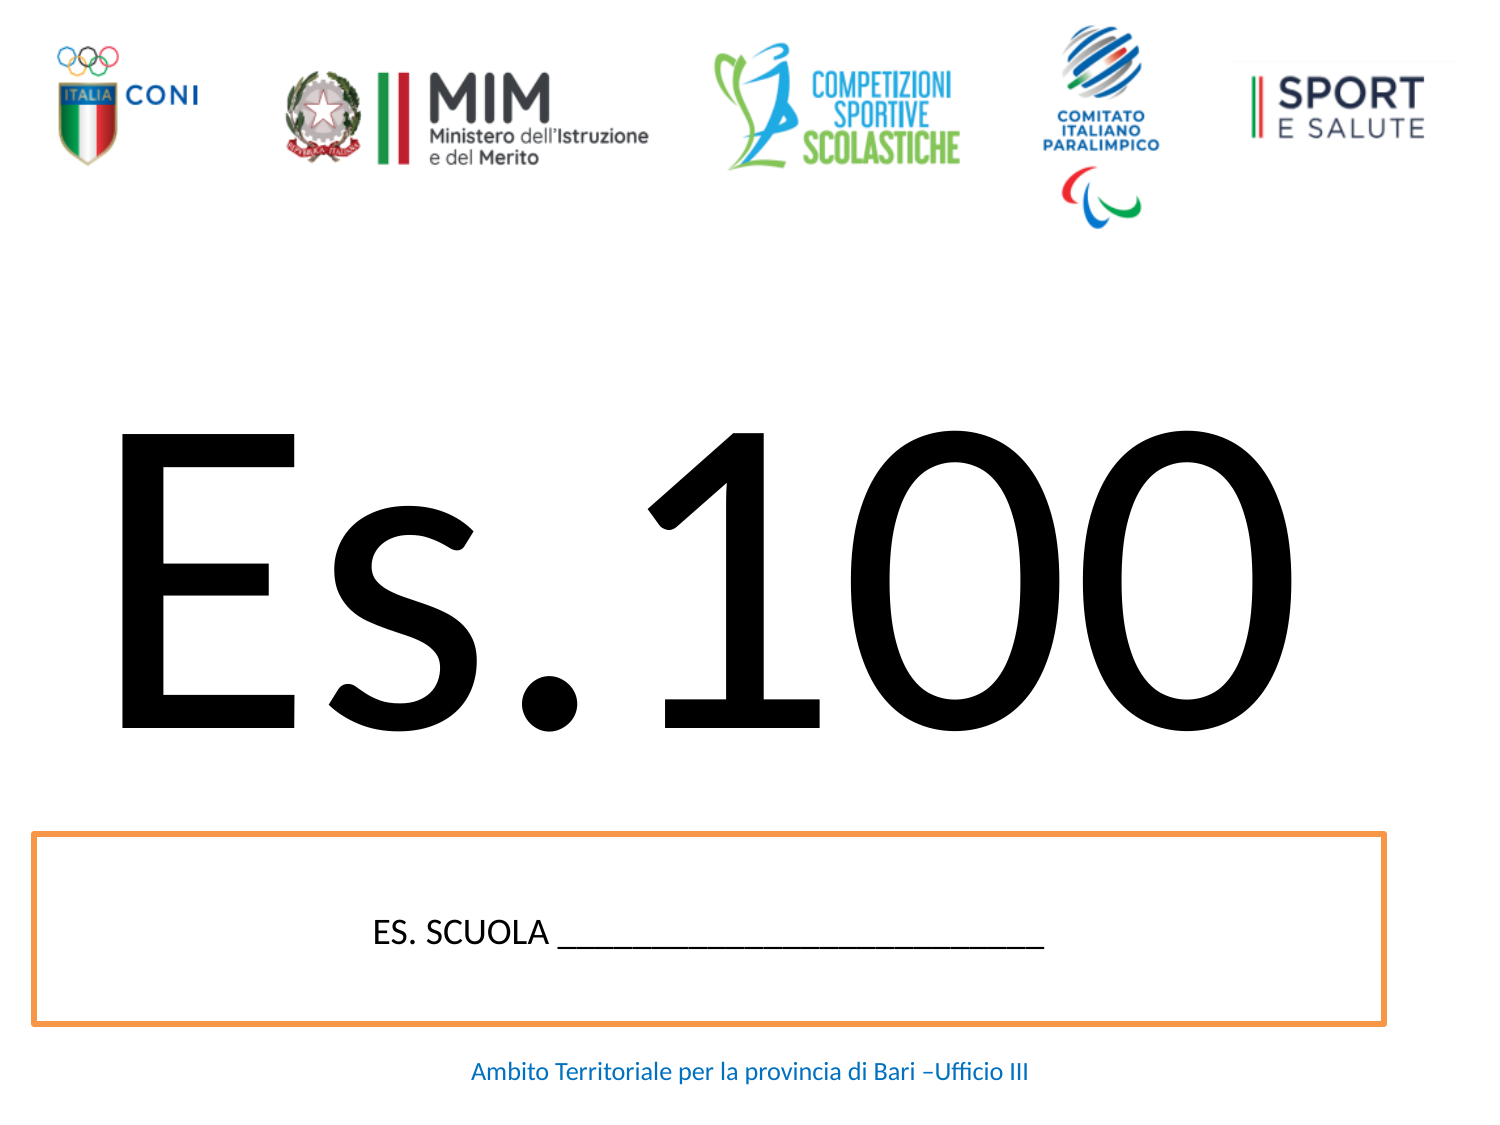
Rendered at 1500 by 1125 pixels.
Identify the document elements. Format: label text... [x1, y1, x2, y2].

text_box ES. SCUOLA __________________________ [31, 831, 1387, 1027]
picture [0, 9, 1500, 240]
list Es.100 [75, 262, 1425, 835]
title Ambito Territoriale per la provincia di Bari –Ufficio III [159, 1046, 1341, 1125]
